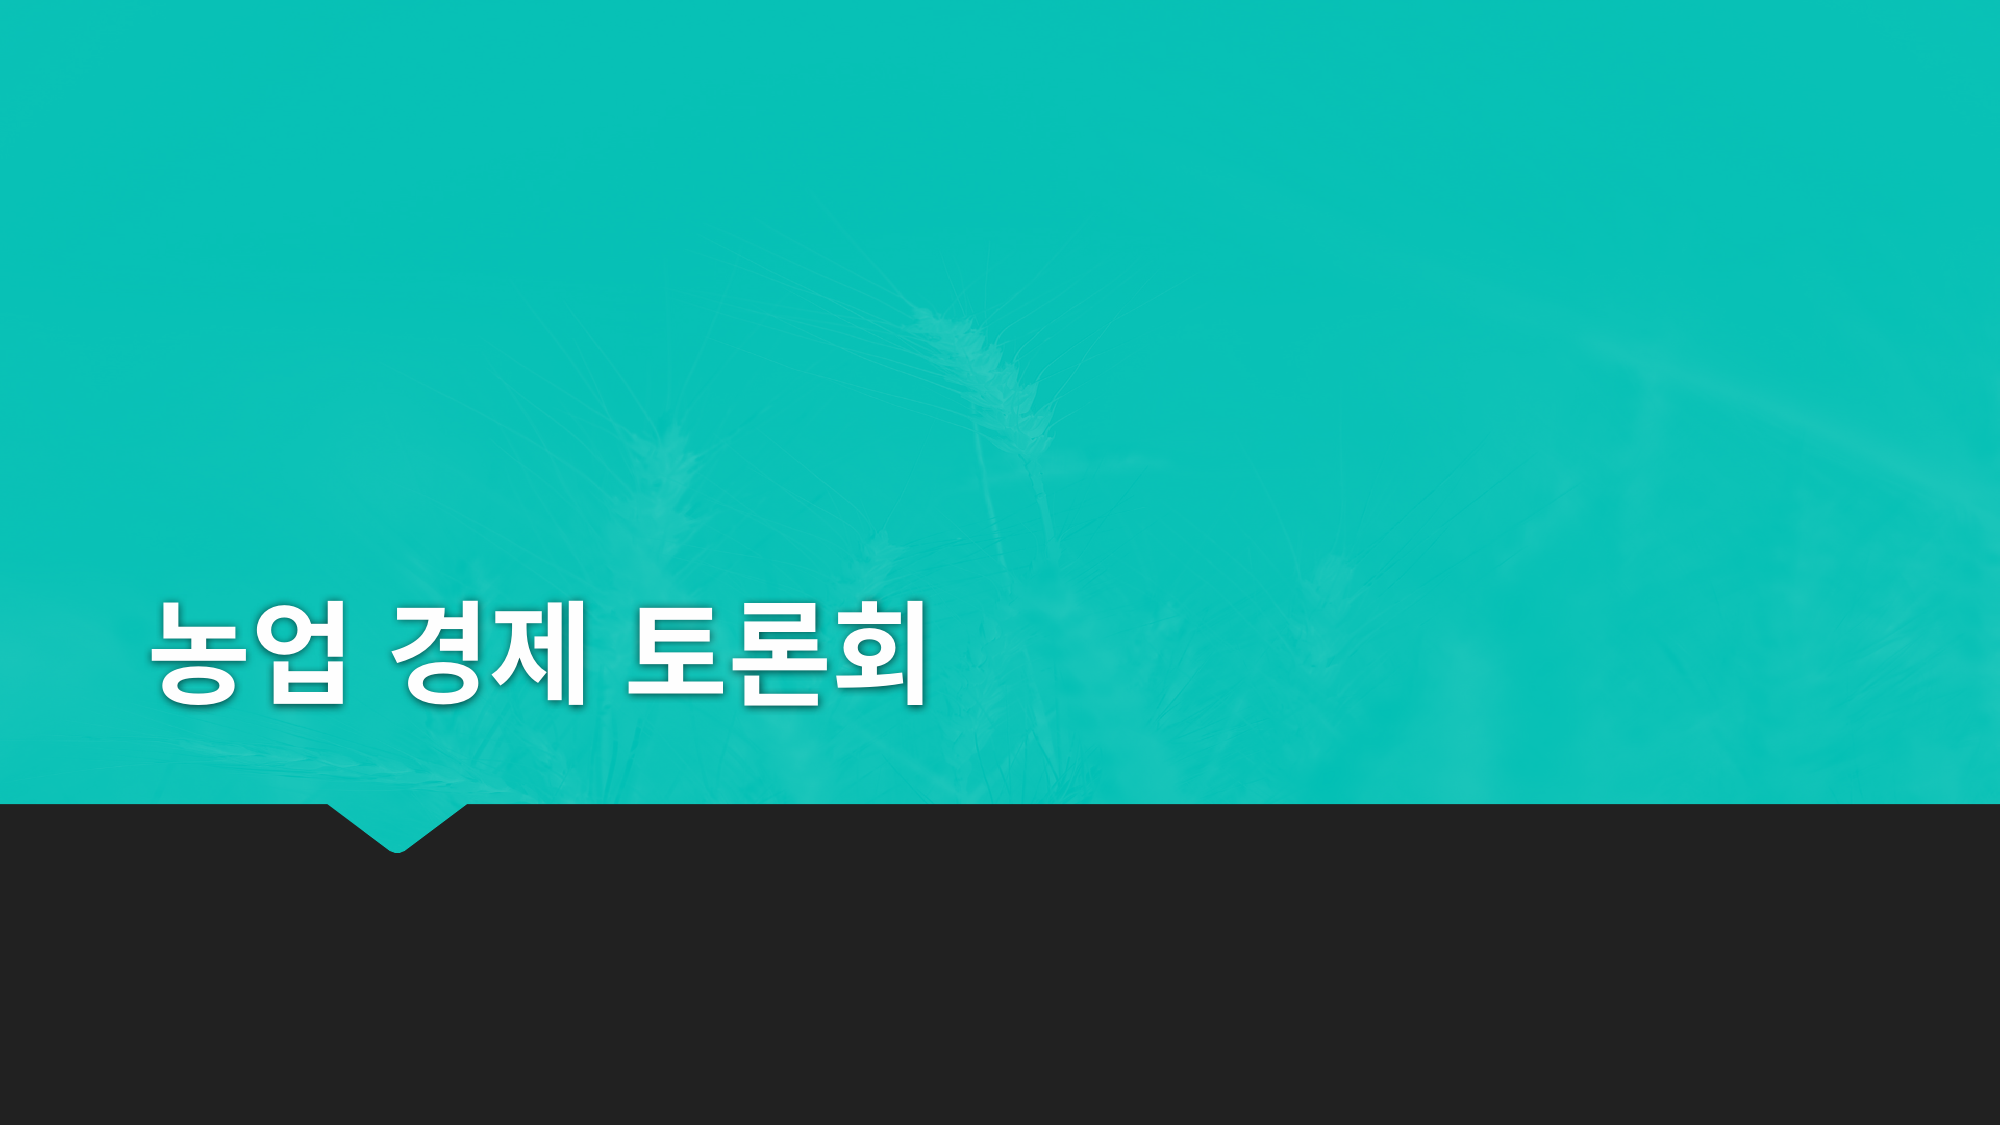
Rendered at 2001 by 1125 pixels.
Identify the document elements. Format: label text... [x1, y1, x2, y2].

title 농업 경제 토론회 [132, 237, 1868, 726]
